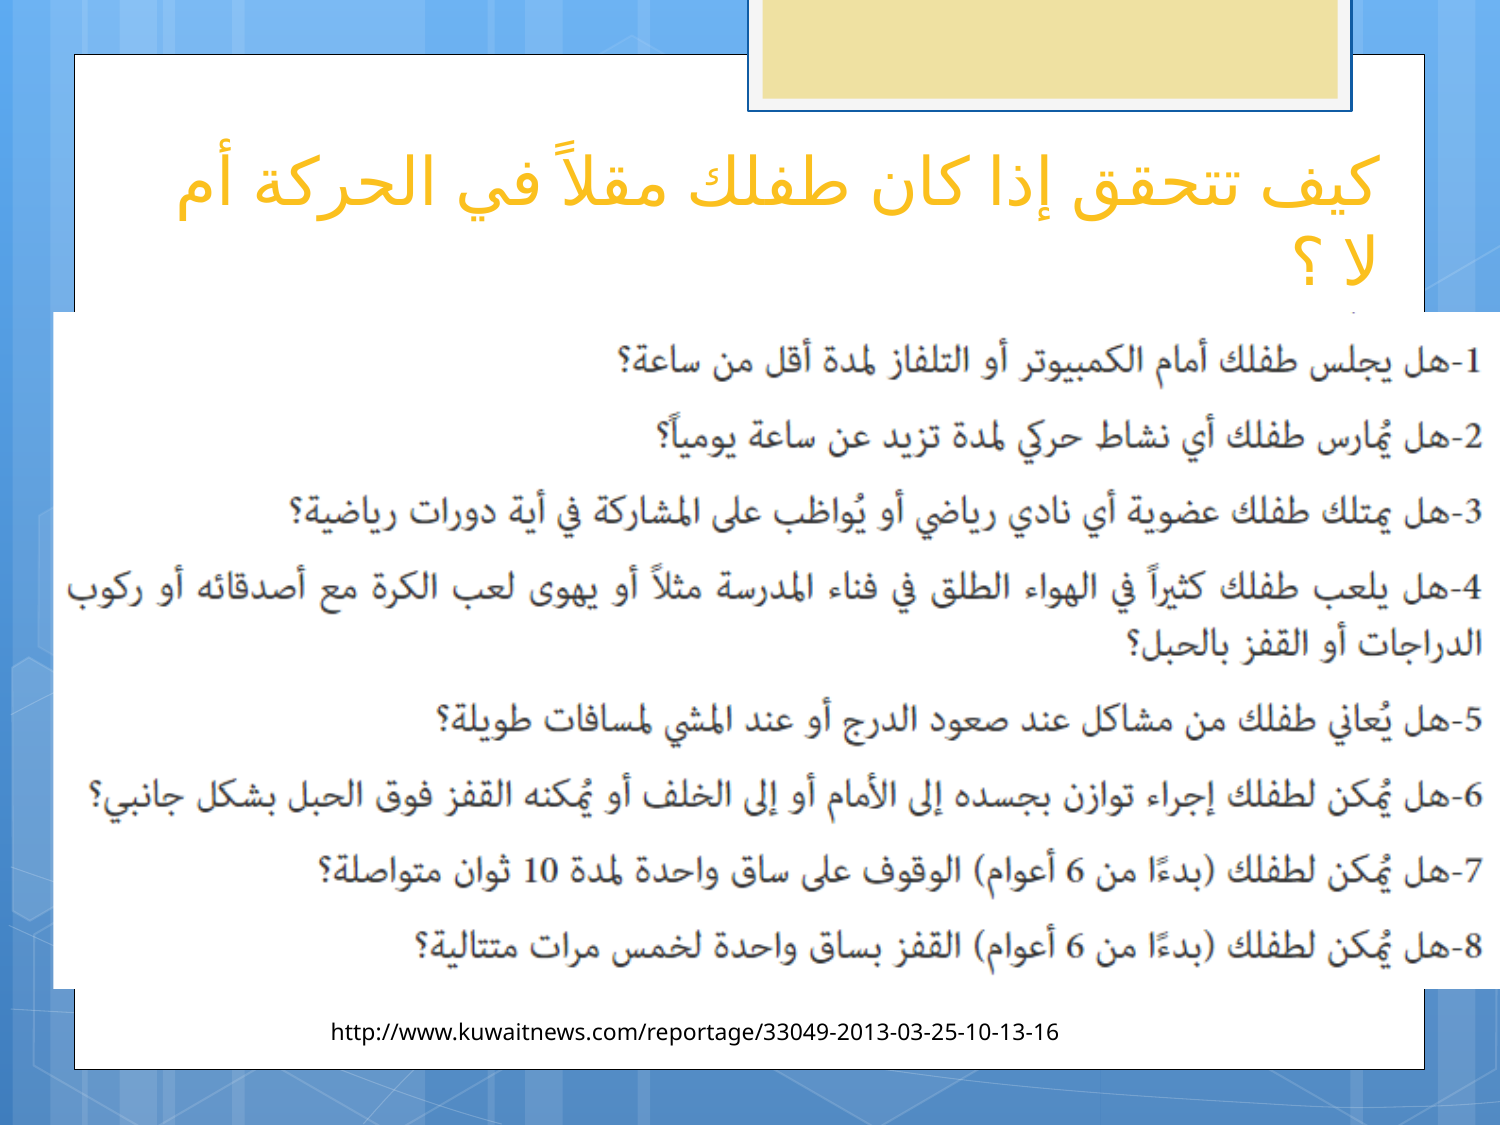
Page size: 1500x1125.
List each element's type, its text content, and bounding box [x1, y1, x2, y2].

title كيف تتحقق إذا كان طفلك مقلاً في الحركة أم لا ؟ [140, 118, 1397, 307]
text_box http://www.kuwaitnews.com/reportage/33049-2013-03-25-10-13-16 [315, 1010, 1179, 1053]
picture [52, 312, 1500, 989]
